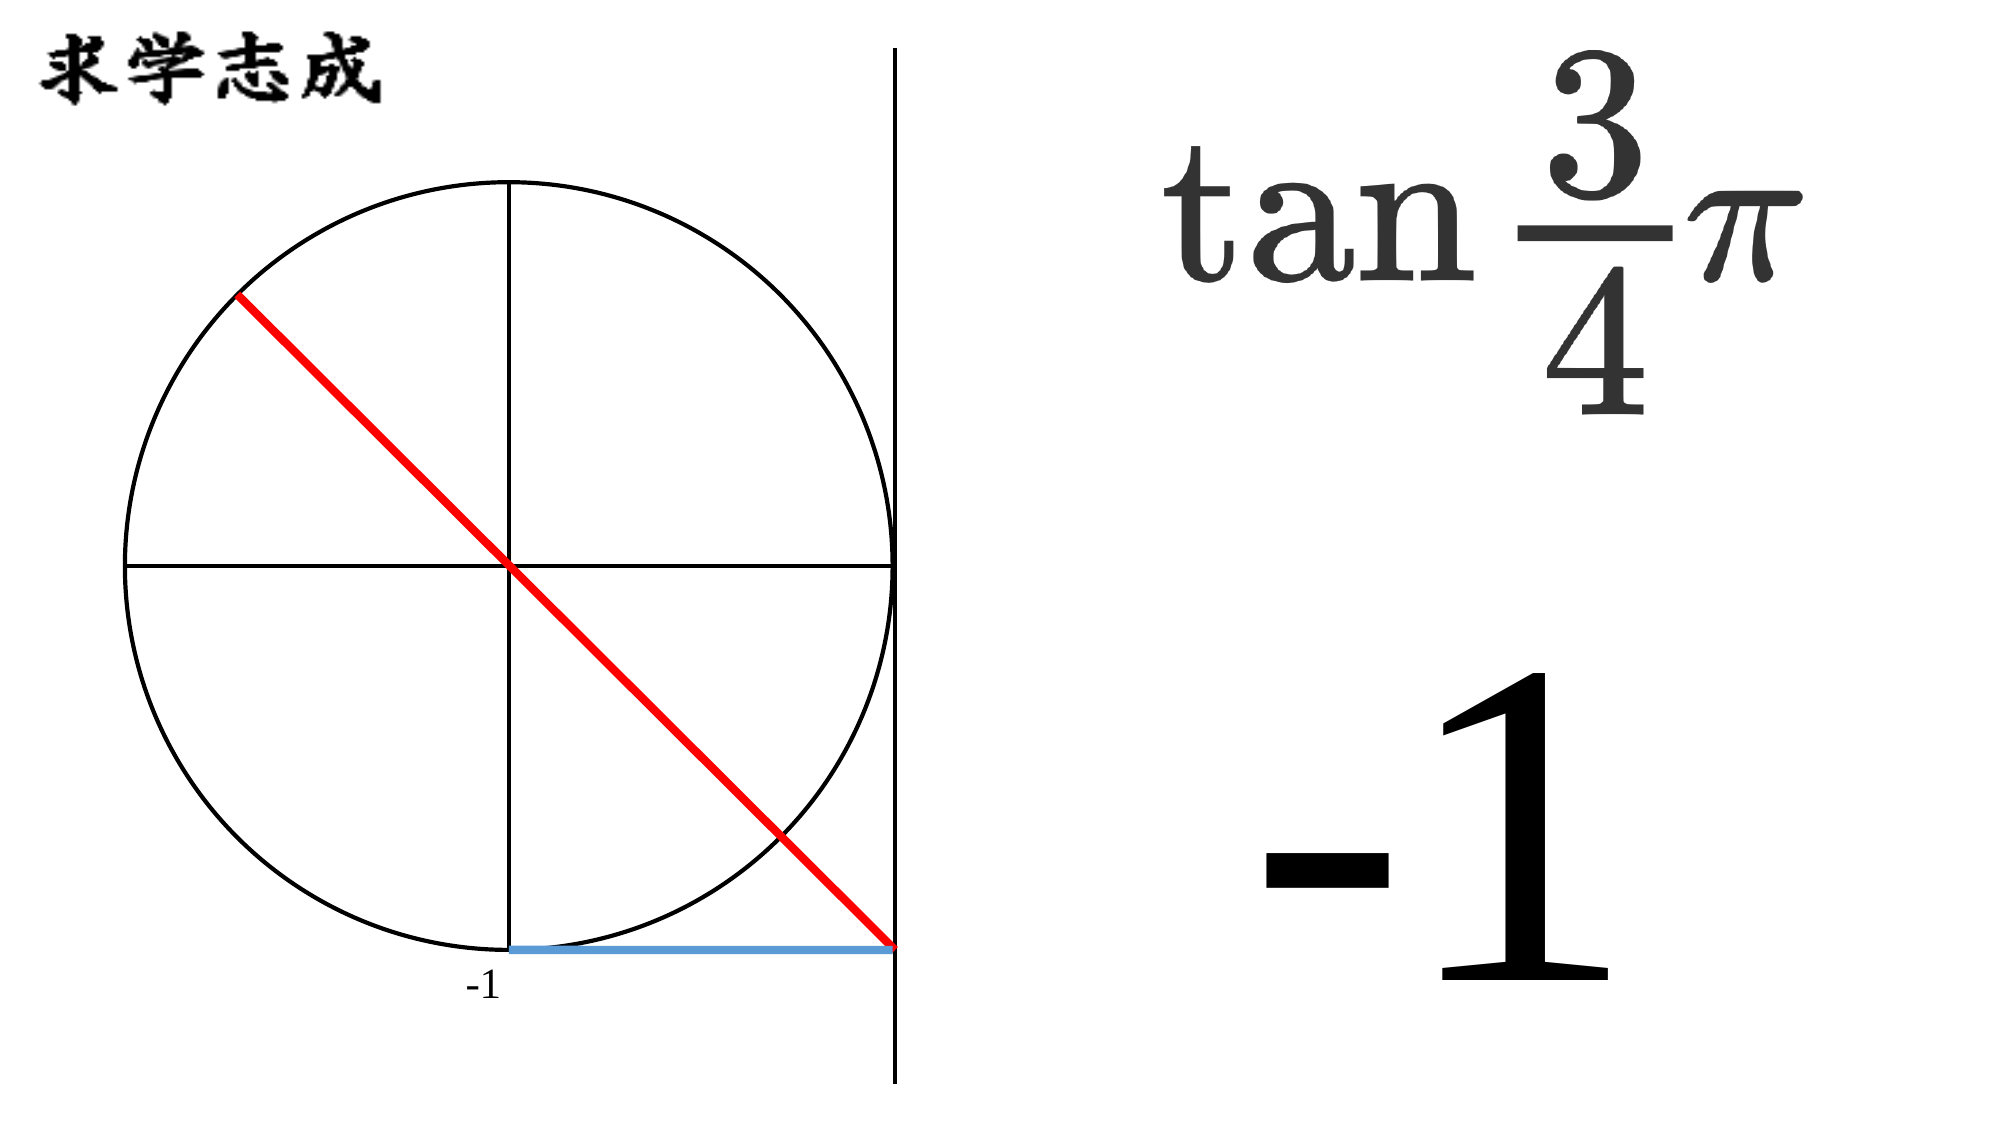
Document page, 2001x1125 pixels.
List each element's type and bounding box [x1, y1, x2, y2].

text_box [237, 294, 895, 950]
text_box [123, 181, 782, 839]
picture [18, 0, 403, 166]
text_box [1249, 566, 1720, 1032]
picture [1114, 0, 1854, 465]
text_box [465, 960, 509, 1004]
